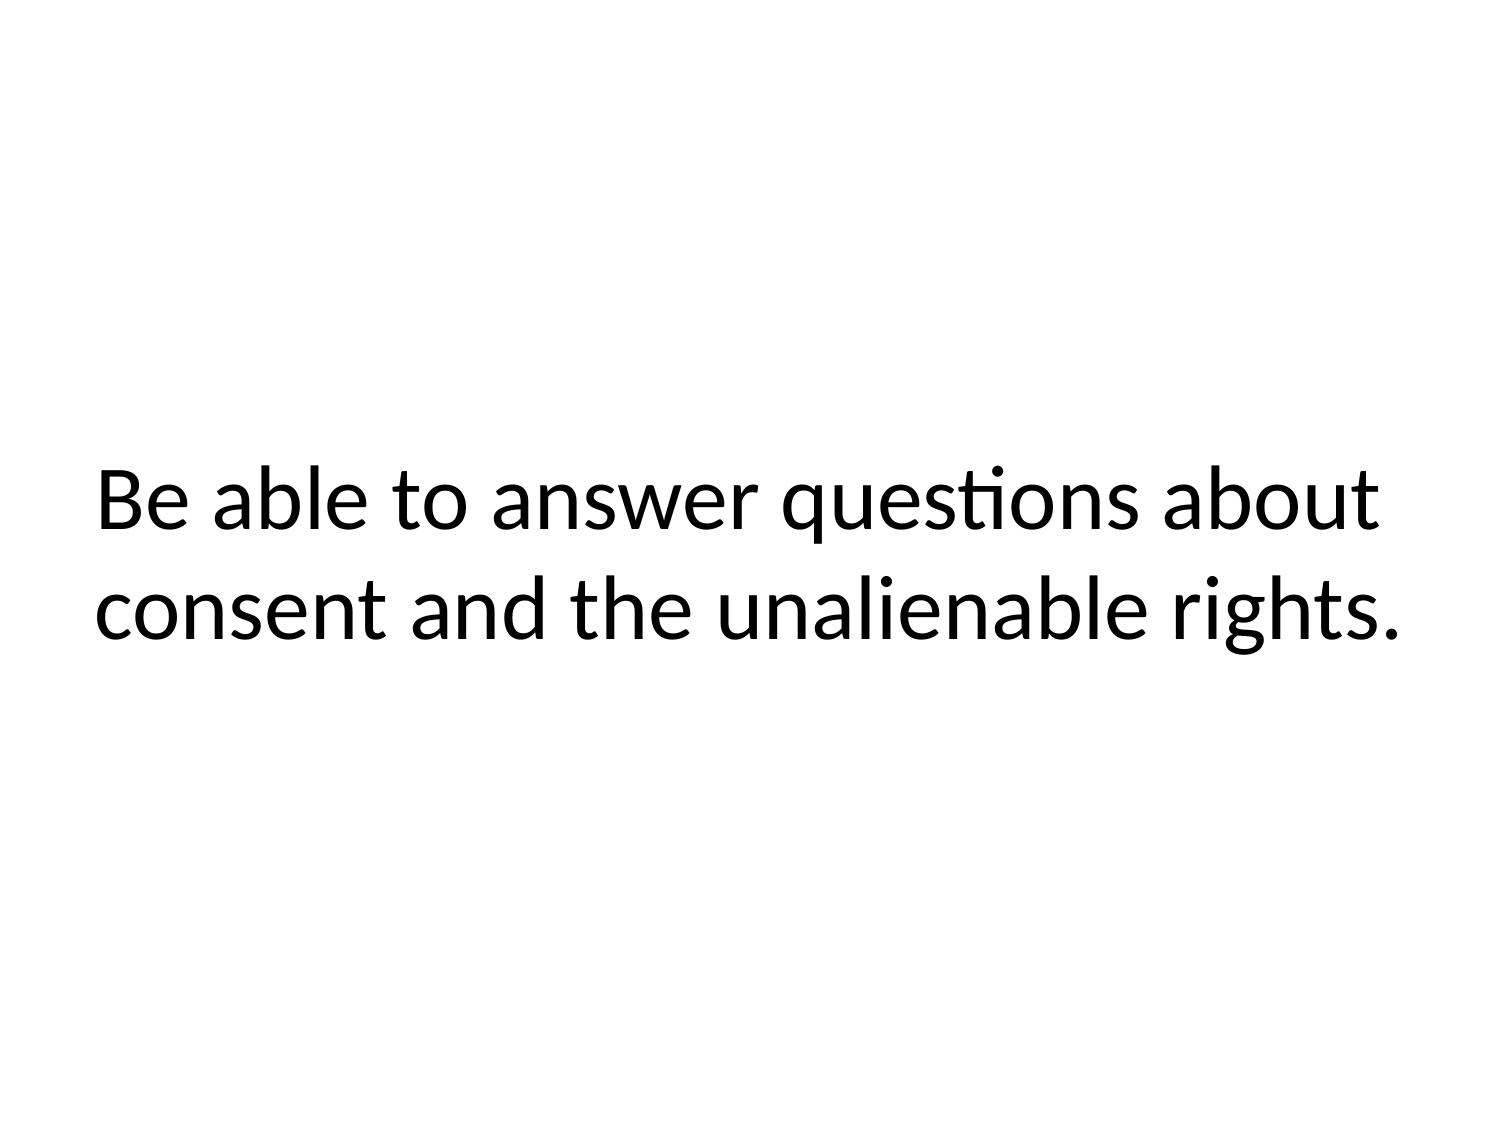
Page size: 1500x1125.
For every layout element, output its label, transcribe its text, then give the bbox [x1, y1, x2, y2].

title Be able to answer questions about consent and the unalienable rights. [74, 44, 1426, 1051]
